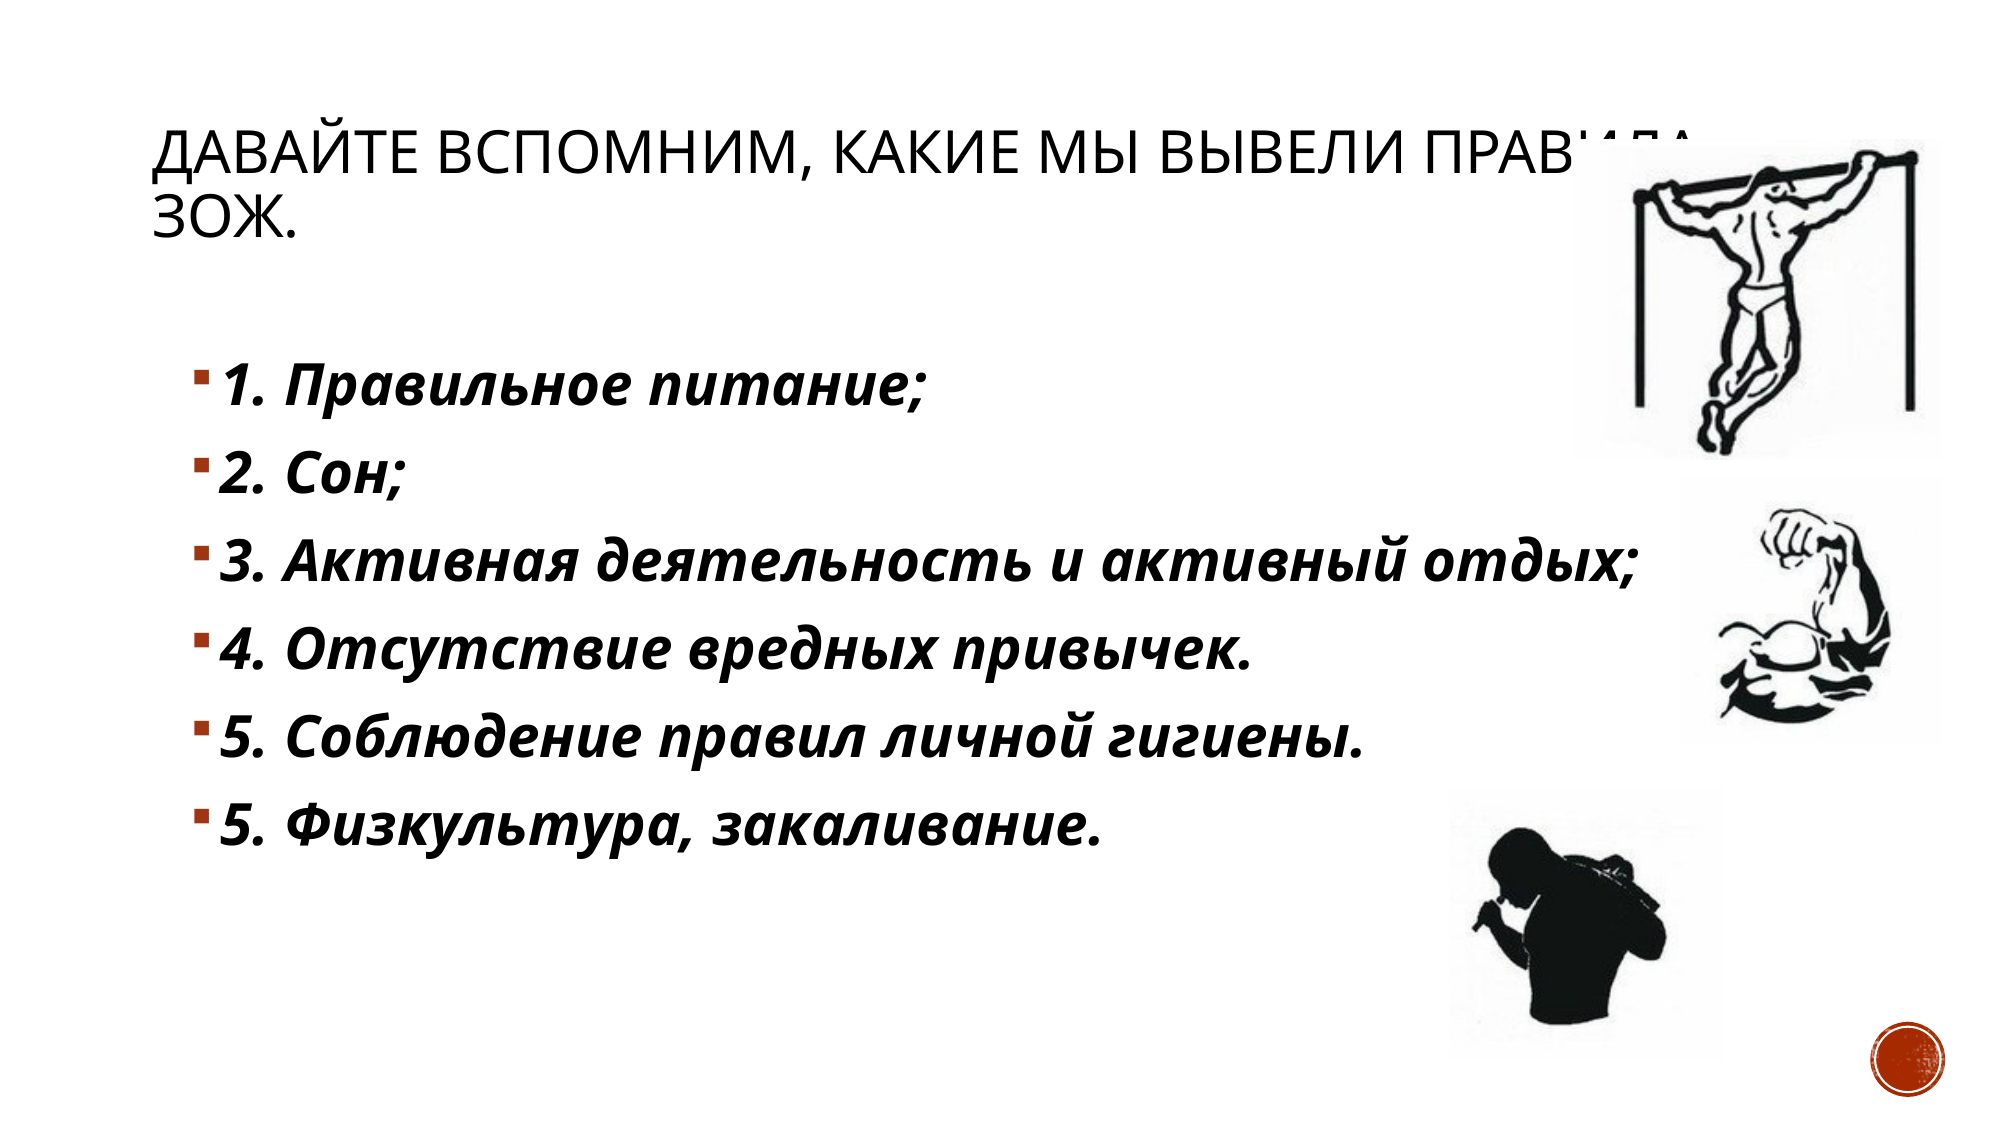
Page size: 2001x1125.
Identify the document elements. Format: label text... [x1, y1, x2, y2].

picture [1571, 139, 1942, 460]
list 1. Правильное питание; 2. Сон; 3. Активная деятельность и активный отдых; 4. Отсутствие вредных привычек. 5. Соблюдение правил личной гигиены. 5. Физкультура, закаливание. [175, 348, 1826, 1013]
title Давайте вспомним, какие мы вывели правила ЗОЖ. [138, 113, 1863, 331]
picture [1449, 787, 1724, 1061]
picture [1679, 476, 1942, 744]
